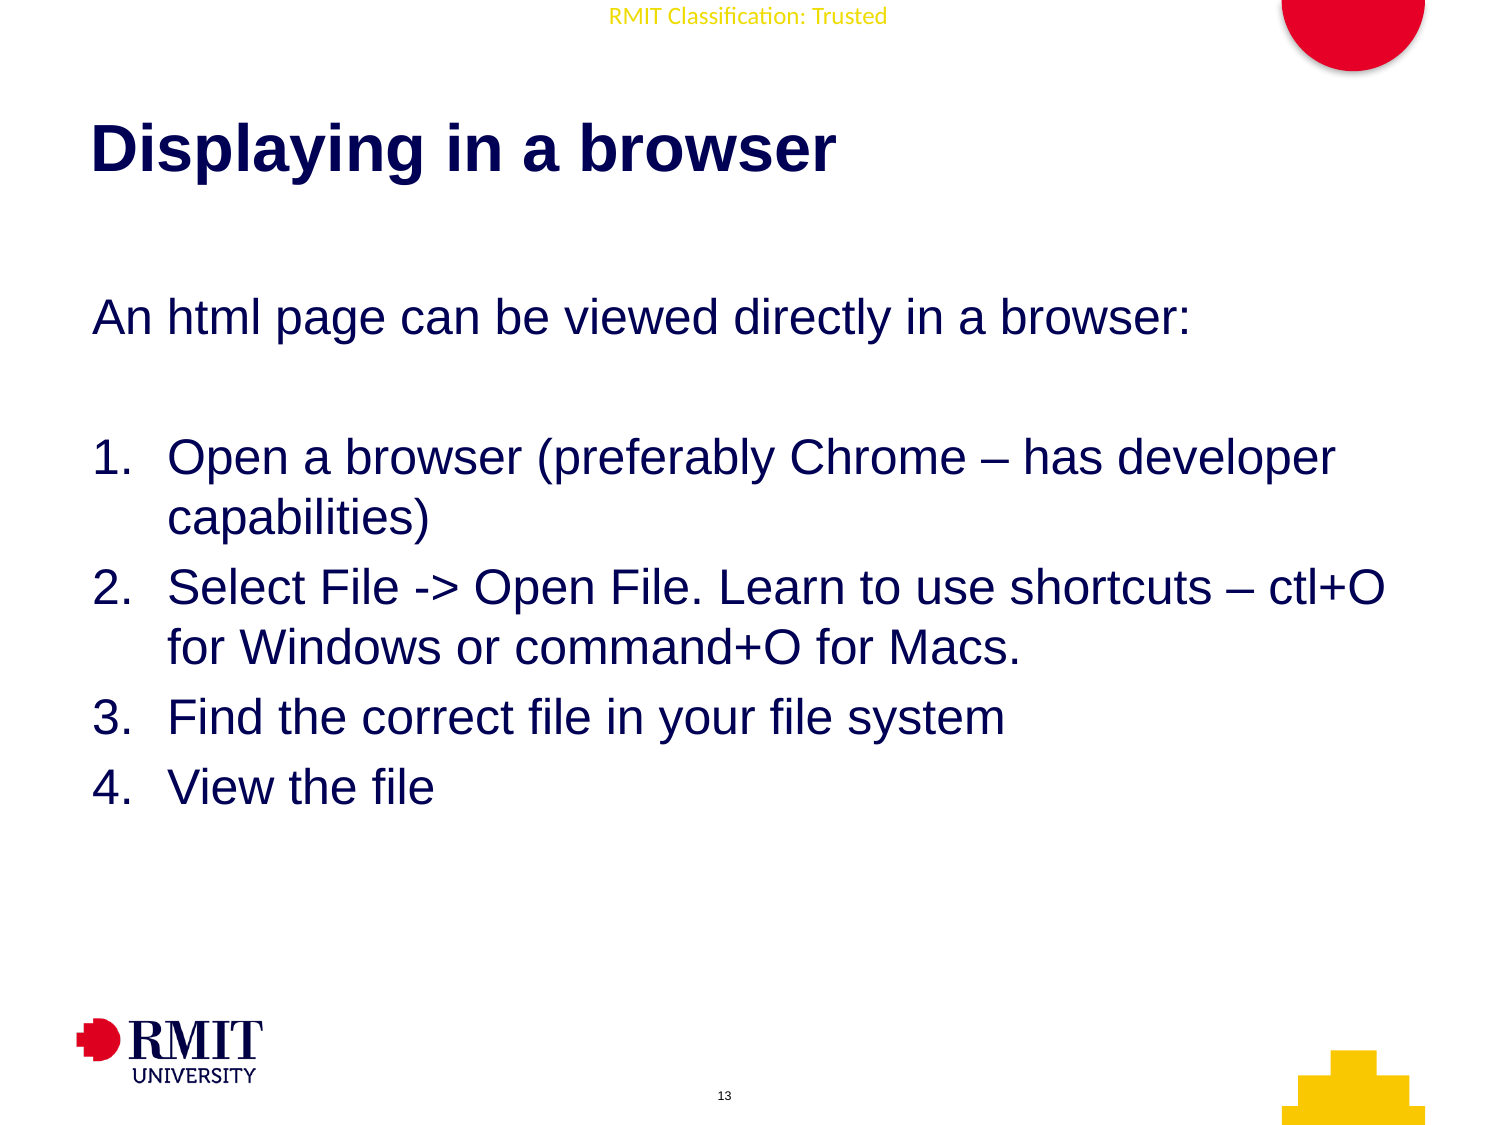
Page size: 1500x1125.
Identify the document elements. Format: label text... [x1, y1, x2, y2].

list An html page can be viewed directly in a browser: Open a browser (preferably Chrome – has developer capabilities) Select File -> Open File. Learn to use shortcuts – ctl+O for Windows or command+O for Macs. Find the correct file in your file system View the file [75, 277, 1425, 941]
picture [57, 1001, 281, 1102]
title Displaying in a browser [75, 23, 1237, 267]
